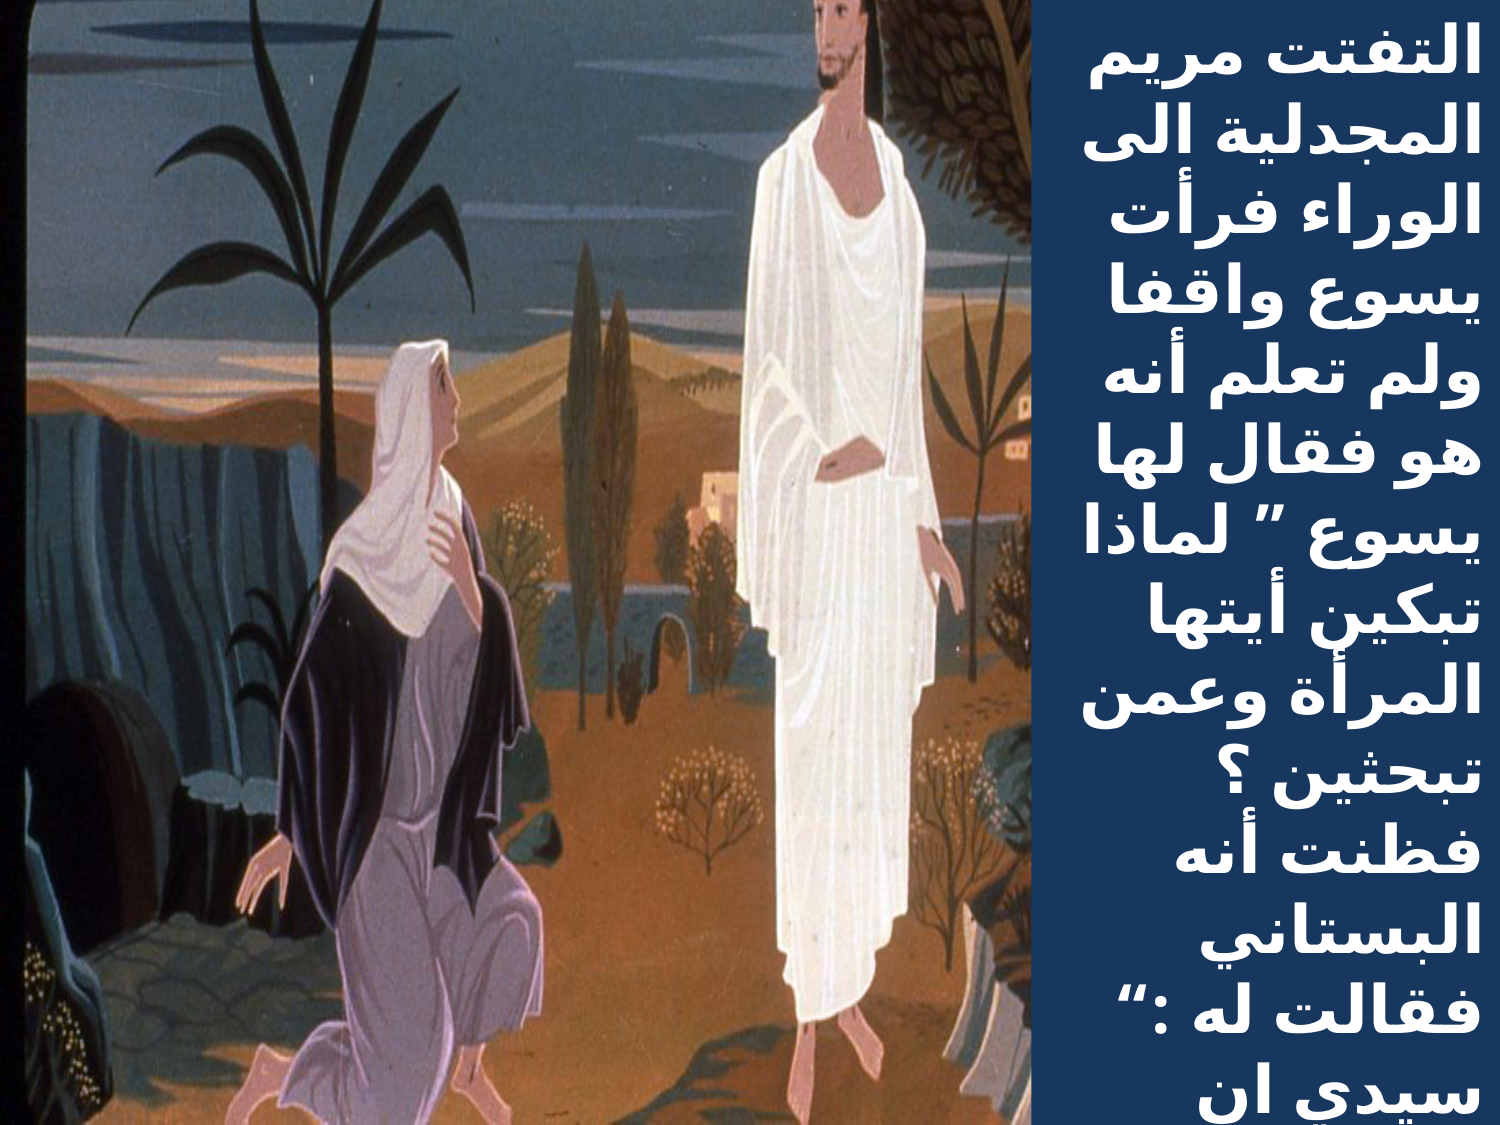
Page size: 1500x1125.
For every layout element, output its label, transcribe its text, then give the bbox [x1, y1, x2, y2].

text_box التفتت مريم المجدلية الى الوراء فرأت يسوع واقفا ولم تعلم أنه هو فقال لها يسوع ” لماذا تبكين أيتها المرأة وعمن تبحثين ؟ فظنت أنه البستاني فقالت له :“ سيدي ان كنت أنت قد أخذته فقل لي ... فقال لها يسوع :“ مريم ” فعرفته فأرسلها الى الرسل [1032, 0, 1500, 1125]
picture [0, 0, 1032, 1125]
